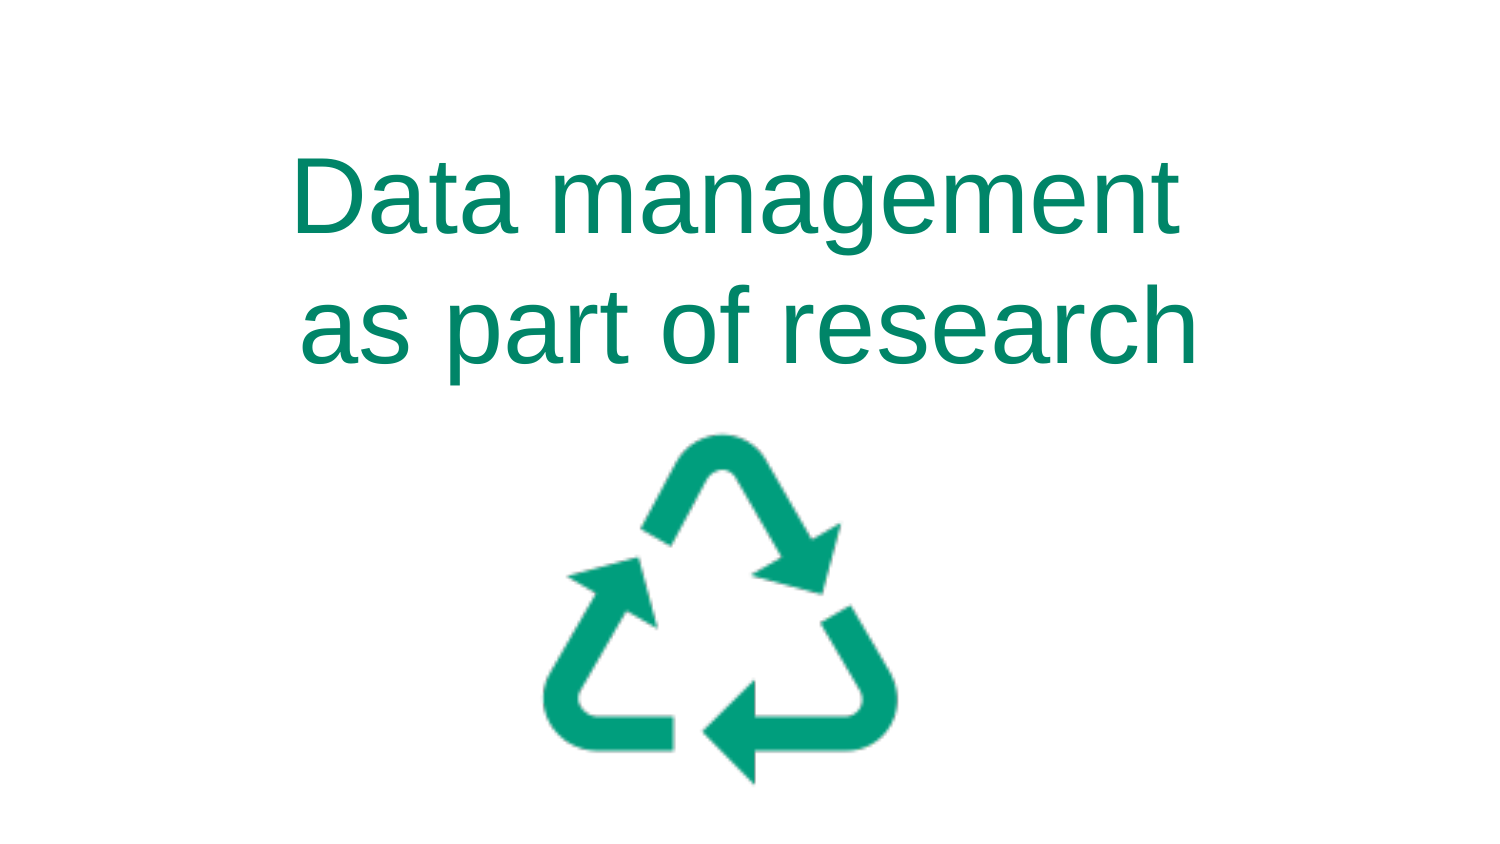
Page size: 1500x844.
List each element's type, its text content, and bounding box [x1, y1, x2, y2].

picture [515, 405, 927, 816]
title Data management as part of research [51, 63, 1449, 401]
